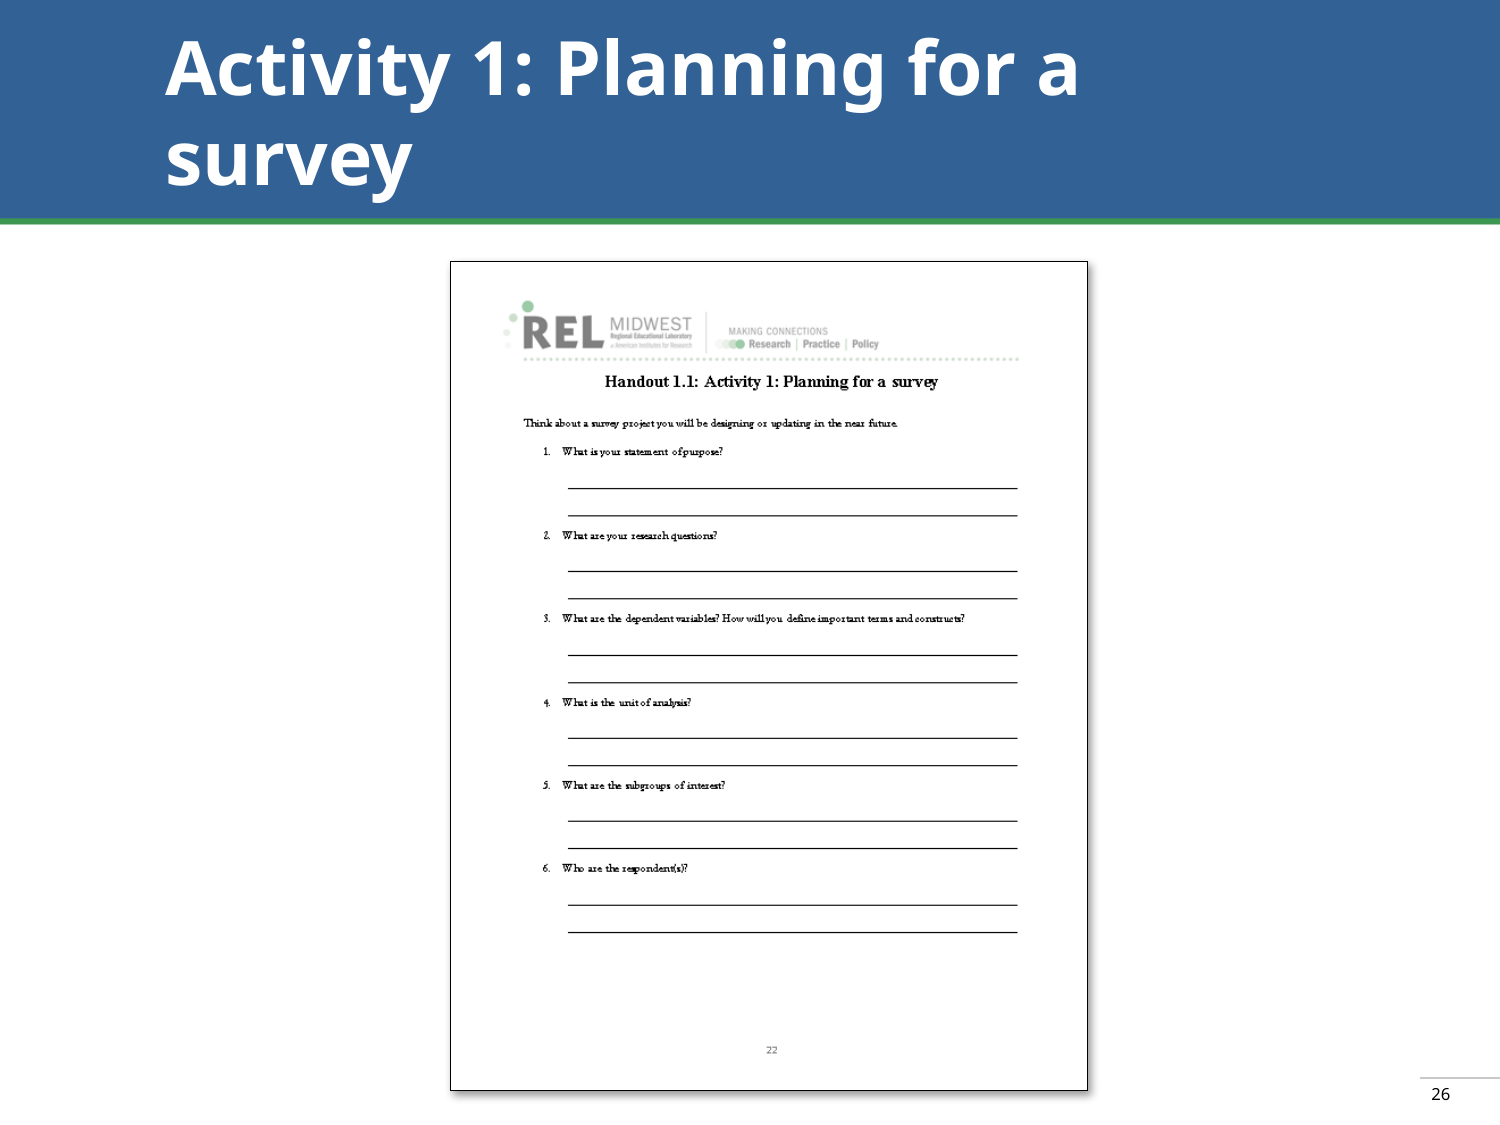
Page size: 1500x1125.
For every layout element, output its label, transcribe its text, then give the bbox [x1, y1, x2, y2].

picture [0, 0, 1500, 1125]
title Activity 1: Planning for a survey [150, 0, 1350, 221]
slide_number 26 [1425, 1085, 1451, 1106]
